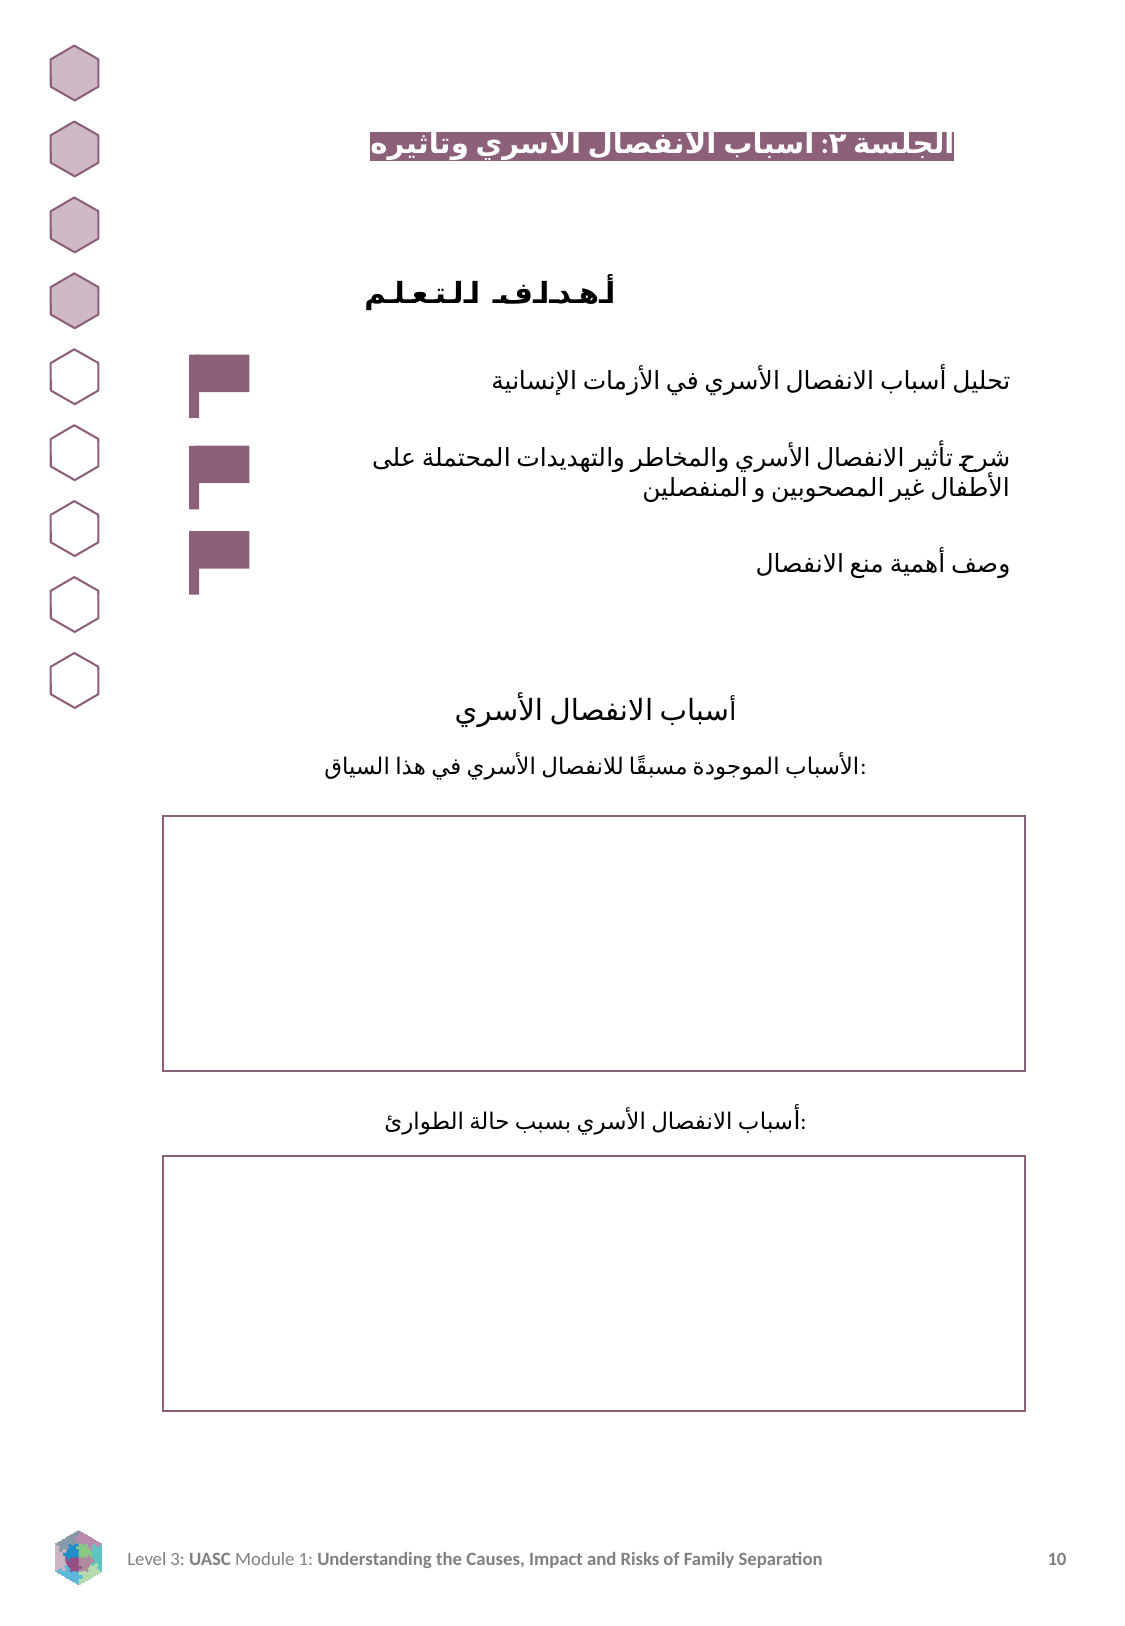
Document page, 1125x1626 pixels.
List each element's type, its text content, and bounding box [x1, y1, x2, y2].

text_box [188, 530, 250, 596]
text_box [48, 499, 101, 558]
text_box [48, 651, 101, 710]
text_box [48, 119, 101, 179]
text_box أسباب الانفصال الأسري [163, 683, 1028, 734]
text_box أسباب الانفصال الأسري بسبب حالة الطوارئ: [163, 1097, 1028, 1142]
text_box شرح تأثير الانفصال الأسري والمخاطر والتهديدات المحتملة على الأطفال غير المصحوبين و المنفصلين [282, 433, 1026, 509]
text_box وصف أهمية منع الانفصال [282, 540, 1026, 585]
text_box [48, 575, 101, 634]
text_box الأسباب الموجودة مسبقًا للانفصال الأسري في هذا السياق: [163, 744, 1028, 787]
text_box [188, 354, 250, 419]
text_box [48, 195, 101, 255]
text_box [48, 271, 101, 331]
text_box تحليل أسباب الانفصال الأسري في الأزمات الإنسانية [282, 357, 1026, 402]
text_box [48, 423, 101, 482]
text_box [48, 43, 101, 103]
text_box أهداف التعلم [163, 266, 970, 317]
picture [55, 1530, 102, 1585]
text_box [48, 347, 101, 406]
text_box [163, 1155, 1026, 1412]
text_box [163, 815, 1026, 1072]
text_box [188, 445, 250, 510]
text_box الجلسة ٢: أسباب الانفصال الأسري وتأثيره [163, 116, 970, 167]
